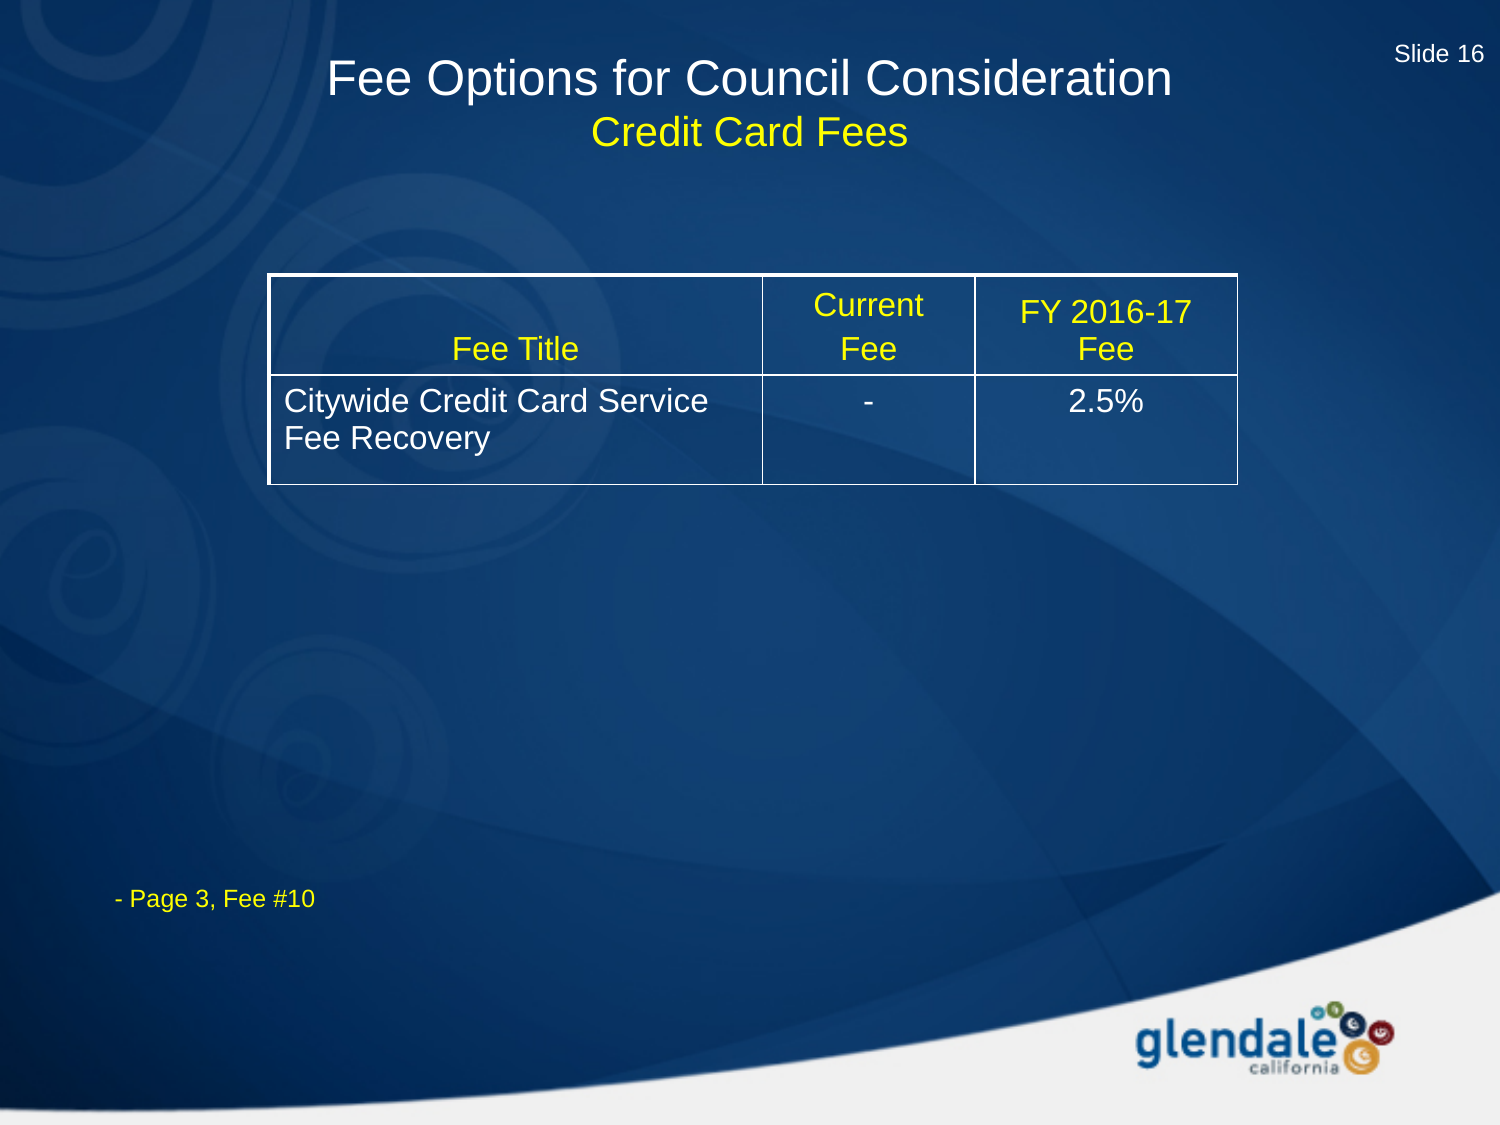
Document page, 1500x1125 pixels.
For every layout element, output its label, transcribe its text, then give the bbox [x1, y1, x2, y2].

table_cell - [763, 376, 974, 484]
table_header FY 2016-17 Fee [976, 277, 1237, 374]
picture [0, 0, 1500, 1125]
slide_number Slide 16 [1425, 0, 1500, 75]
table_cell Citywide Credit Card Service Fee Recovery [271, 376, 762, 484]
table_header Fee Title [271, 277, 762, 374]
text_box - Page 3, Fee #10 [99, 875, 1238, 920]
text_box Fee Options for Council Consideration Credit Card Fees [74, 0, 1425, 200]
table_cell 2.5% [976, 376, 1237, 484]
table_header Current Fee [763, 277, 974, 374]
